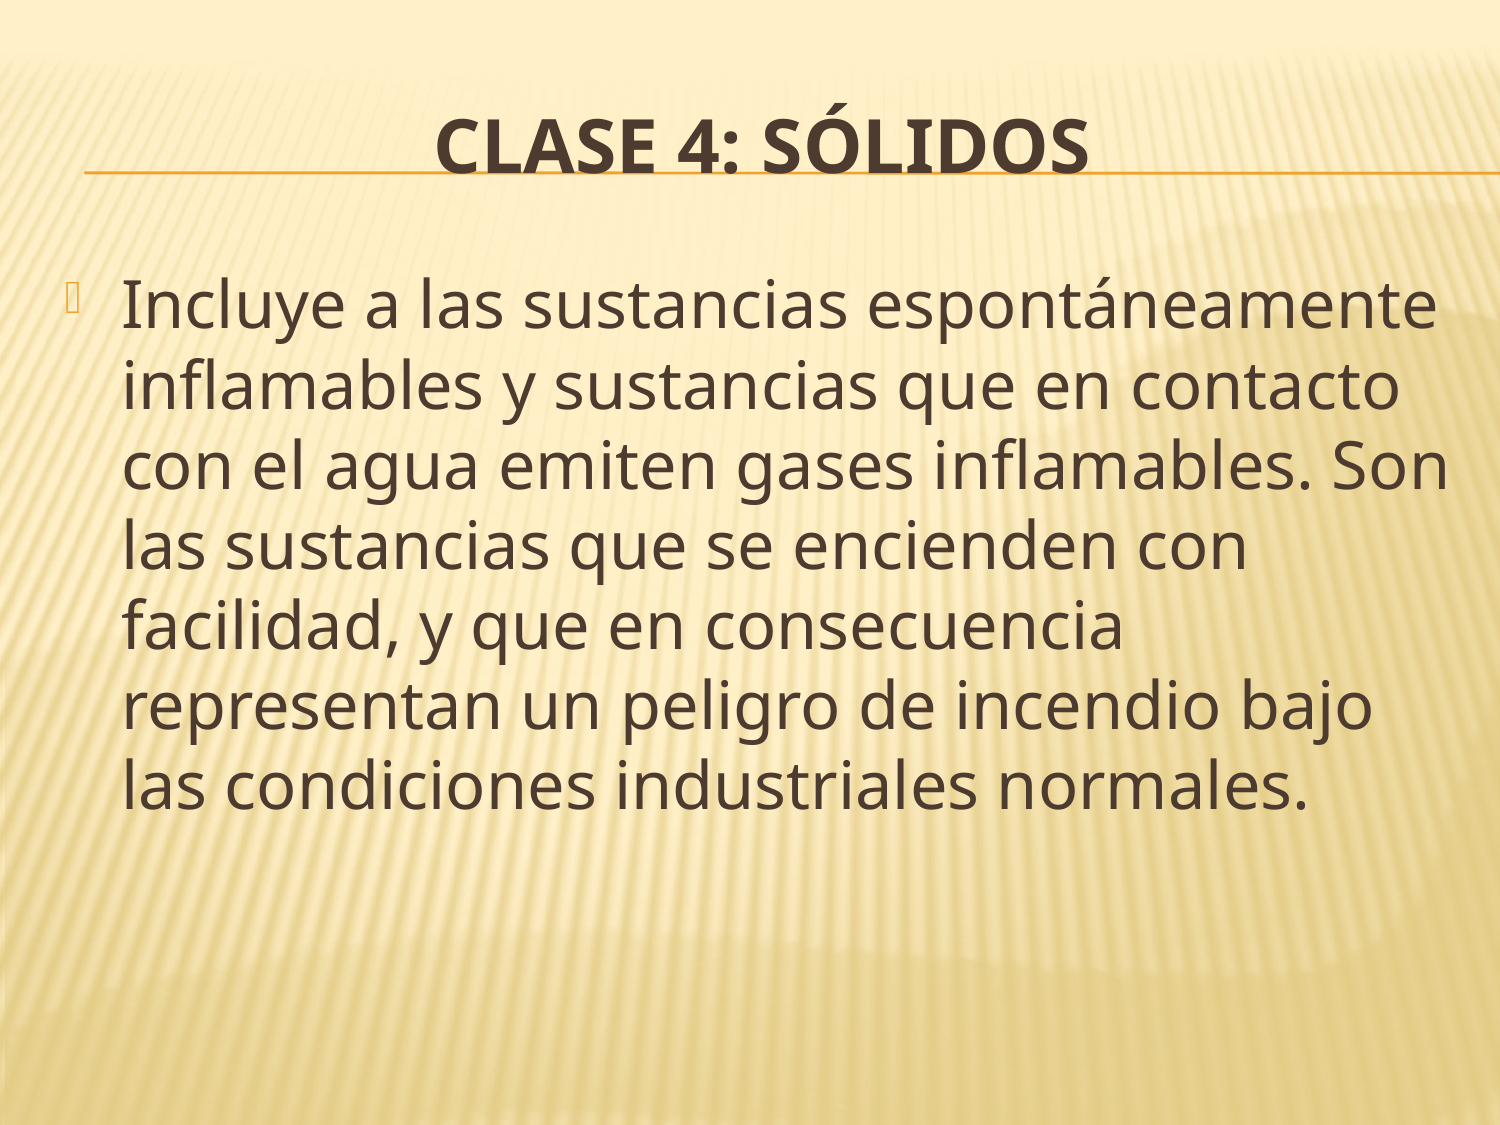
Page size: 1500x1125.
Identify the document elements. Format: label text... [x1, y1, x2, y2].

list Incluye a las sustancias espontáneamente inflamables y sustancias que en contacto con el agua emiten gases inflamables. Son las sustancias que se encienden con facilidad, y que en consecuencia representan un peligro de incendio bajo las condiciones industriales normales. [50, 254, 1475, 998]
title Clase 4: Sólidos [50, 75, 1475, 213]
